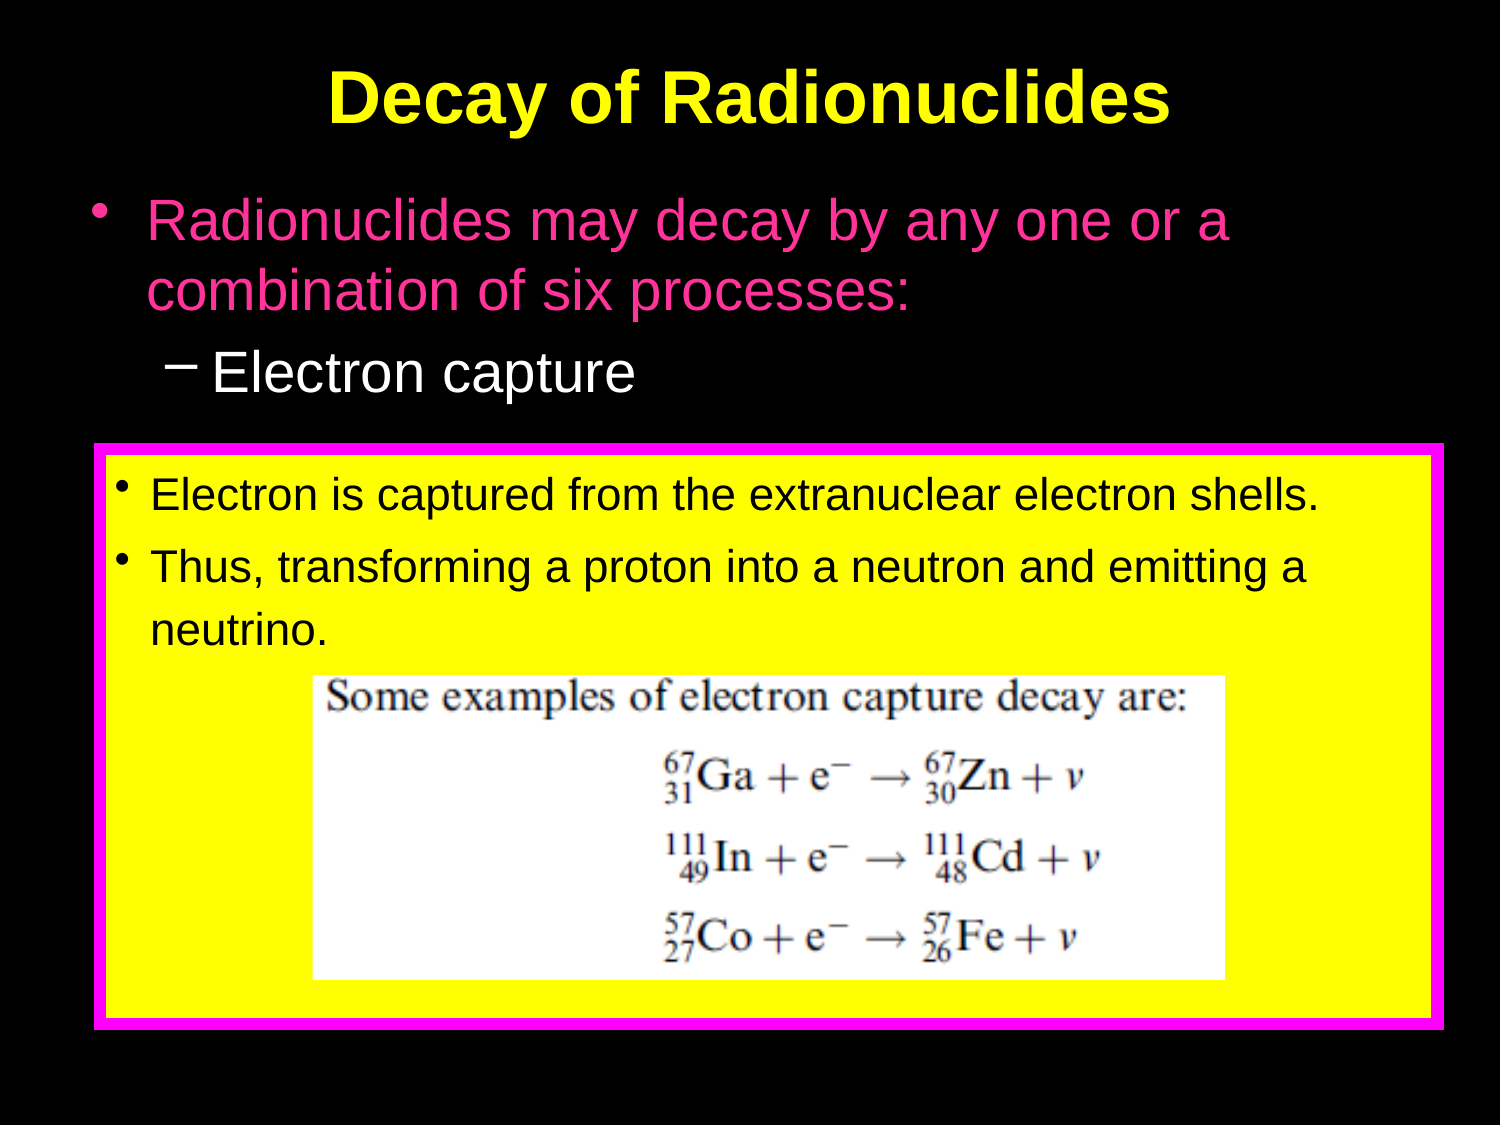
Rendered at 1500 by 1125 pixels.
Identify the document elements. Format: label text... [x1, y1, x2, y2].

list Radionuclides may decay by any one or a combination of six processes: Electron capture [74, 174, 1351, 438]
title Decay of Radionuclides [112, 0, 1388, 188]
picture [312, 674, 1226, 980]
text_box Electron is captured from the extranuclear electron shells. Thus, transforming a proton into a neutron and emitting a neutrino. [99, 448, 1438, 1025]
